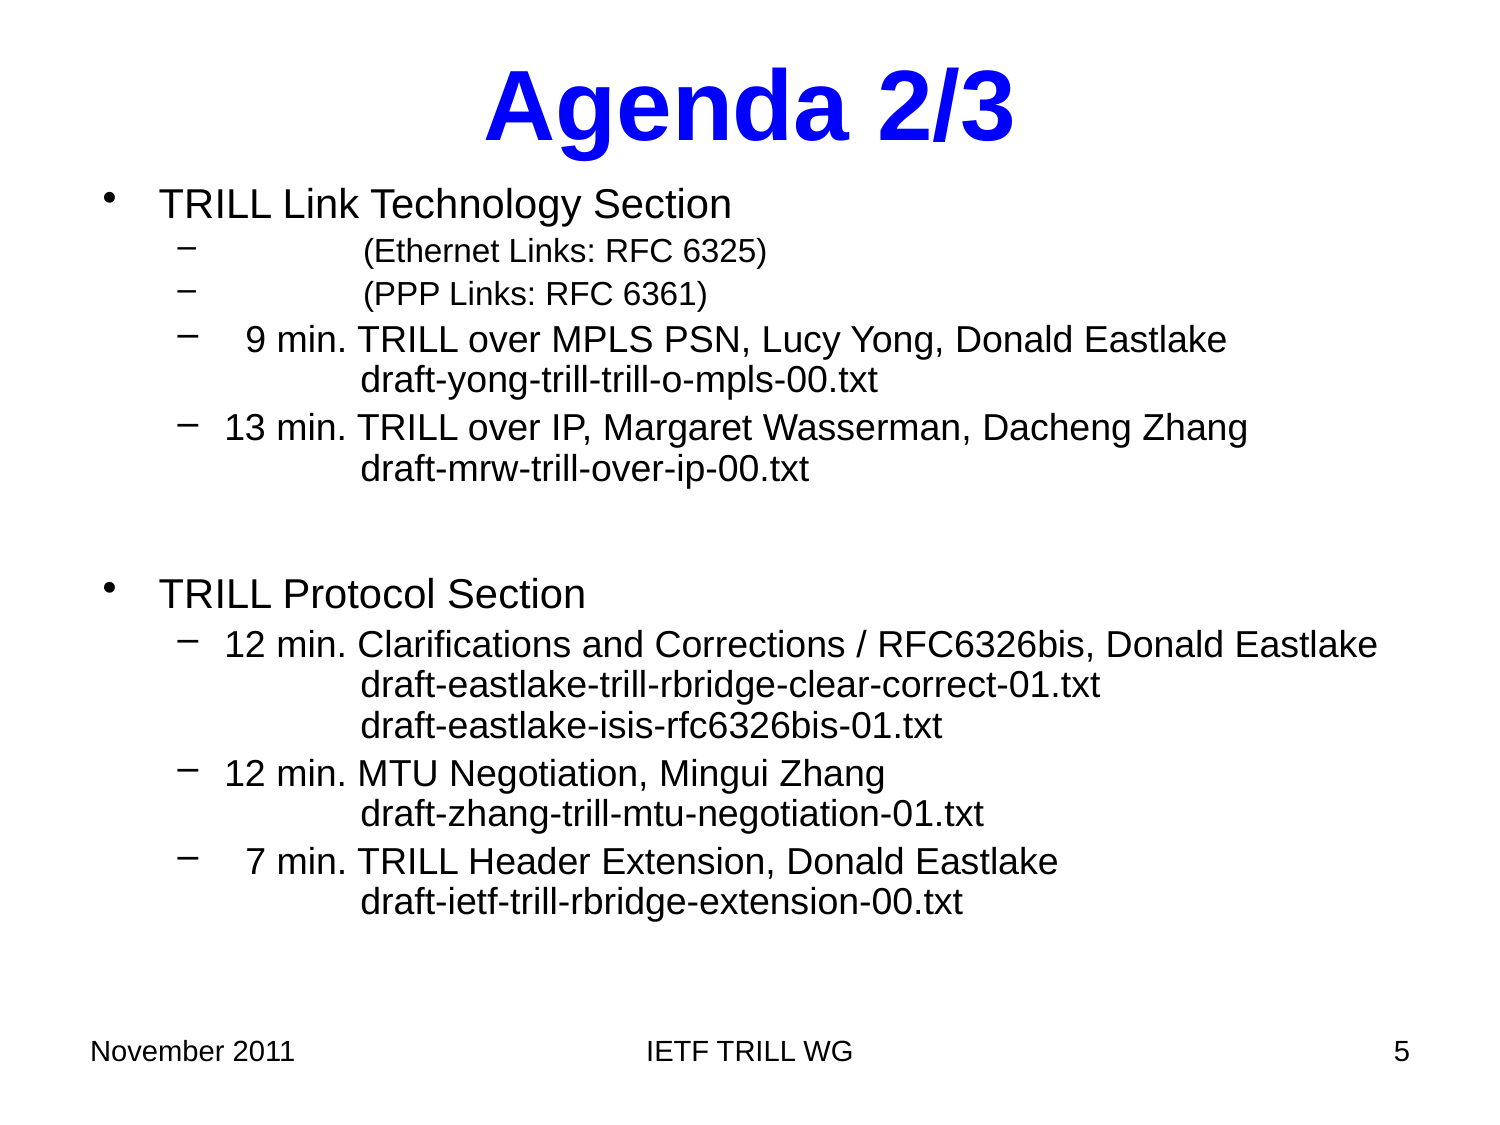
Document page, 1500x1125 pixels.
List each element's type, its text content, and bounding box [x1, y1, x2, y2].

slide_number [74, 1024, 426, 1103]
footer IETF TRILL WG [512, 1025, 988, 1103]
title Agenda 2/3 [75, 24, 1425, 175]
list TRILL Link Technology Section (Ethernet Links: RFC 6325) (PPP Links: RFC 6361) 9 min. TRILL over MPLS PSN, Lucy Yong, Donald Eastlake draft-yong-trill-trill-o-mpls-00.txt 13 min. TRILL over IP, Margaret Wasserman, Dacheng Zhang draft-mrw-trill-over-ip-00.txt TRILL Protocol Section 12 min. Clarifications and Corrections / RFC6326bis, Donald Eastlake draft-eastlake-trill-rbridge-clear-correct-01.txt draft-eastlake-isis-rfc6326bis-01.txt 12 min. MTU Negotiation, Mingui Zhang draft-zhang-trill-mtu-negotiation-01.txt 7 min. TRILL Header Extension, Donald Eastlake draft-ietf-trill-rbridge-extension-00.txt [87, 174, 1425, 1025]
slide_number 5 [1074, 1024, 1426, 1103]
